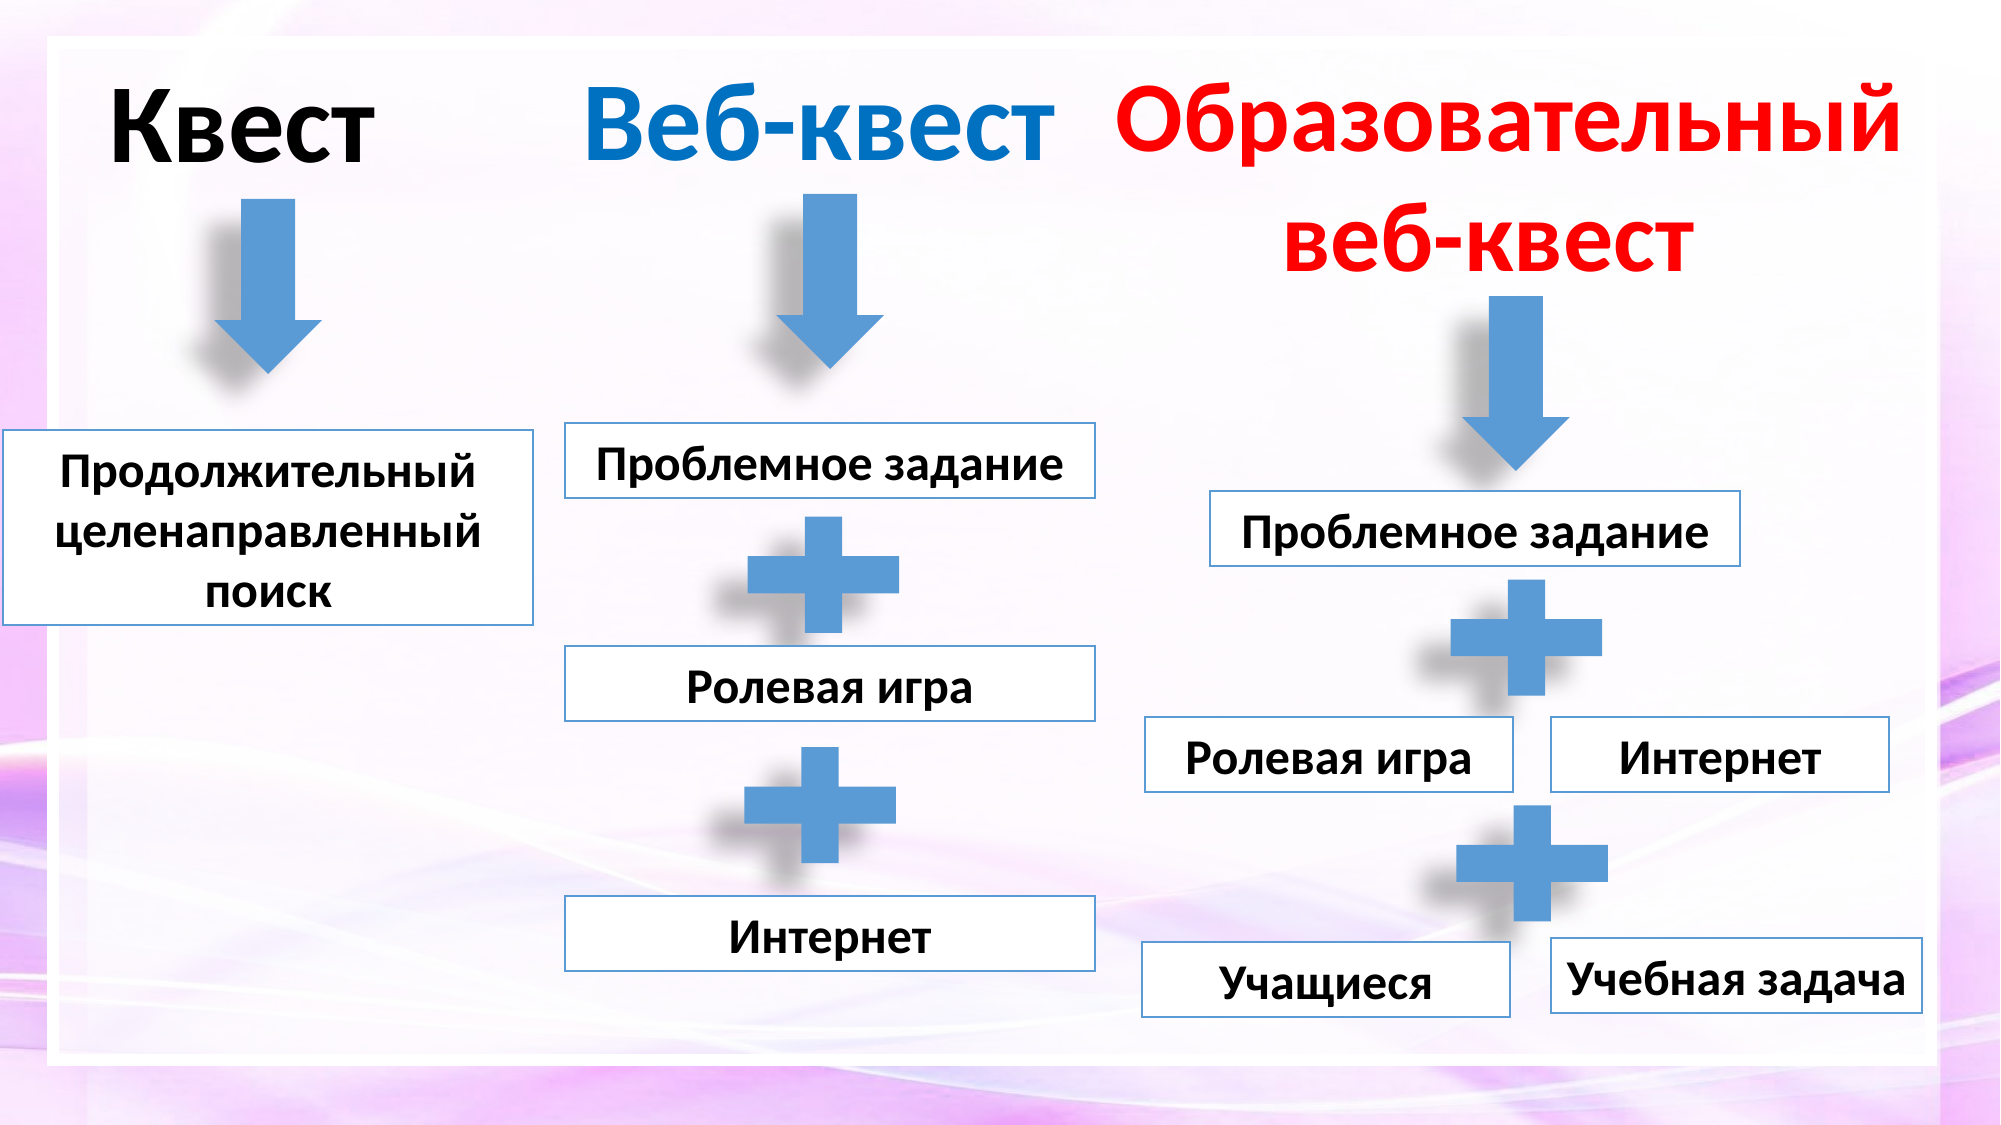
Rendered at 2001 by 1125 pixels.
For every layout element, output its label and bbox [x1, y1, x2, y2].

text_box [0, 0, 2000, 1125]
